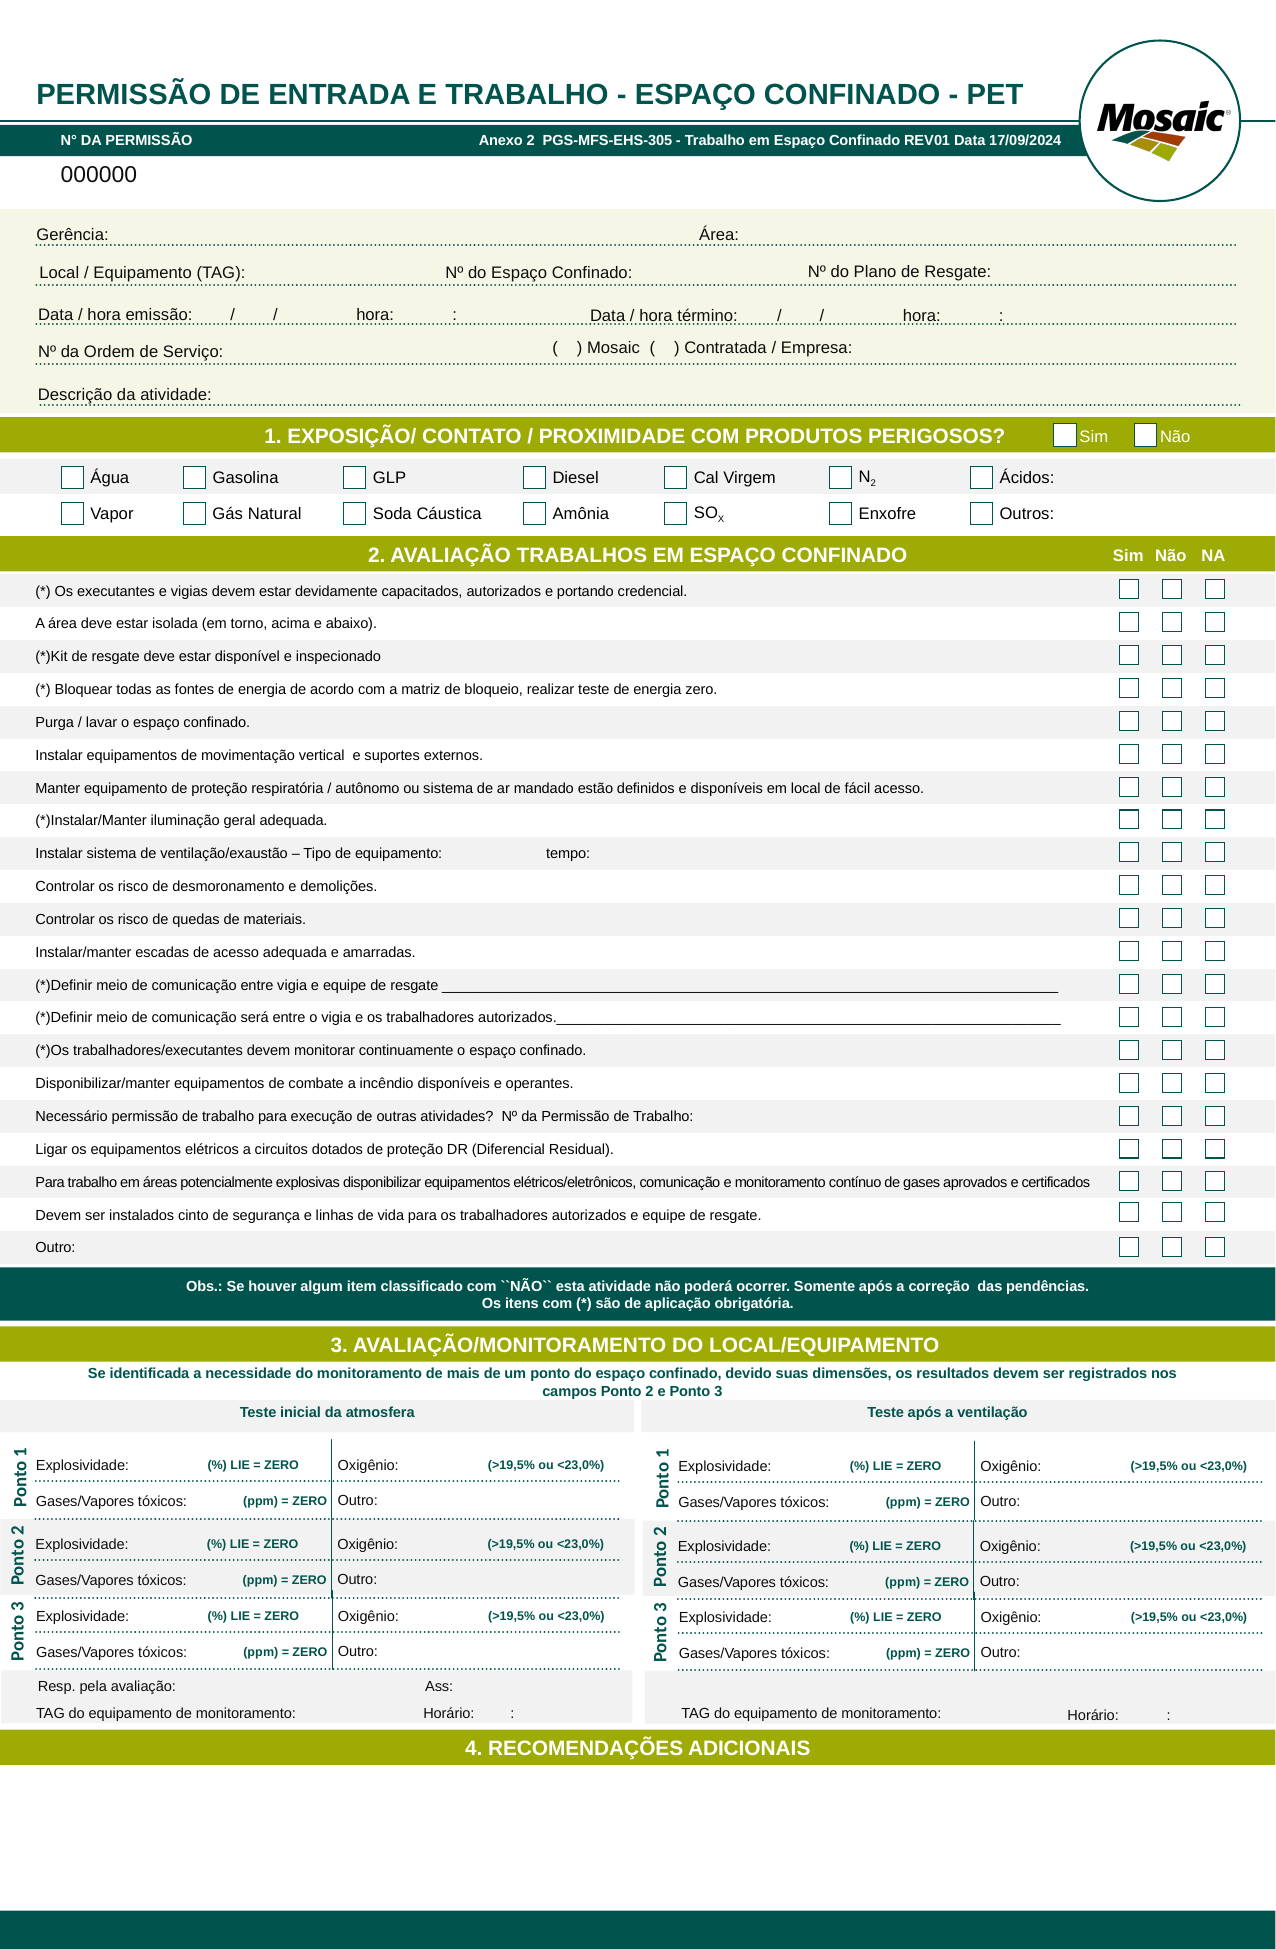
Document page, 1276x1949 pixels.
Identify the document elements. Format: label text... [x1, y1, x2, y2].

text_box Teste inicial da atmosfera [36, 1395, 619, 1428]
table_cell Disponibilizar/manter equipamentos de combate a incêndio disponíveis e operantes. [0, 1067, 1275, 1100]
text_box [1119, 1105, 1140, 1126]
text_box [1205, 1237, 1226, 1258]
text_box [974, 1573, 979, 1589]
text_box [1119, 677, 1140, 698]
text_box [1162, 579, 1183, 600]
text_box [640, 1399, 1276, 1433]
text_box (%) LIE = ZERO [849, 1537, 968, 1553]
text_box (%) LIE = ZERO [207, 1456, 326, 1472]
table_cell (*)Kit de resgate deve estar disponível e inspecionado [0, 640, 1275, 673]
text_box Explosividade: [680, 1456, 779, 1475]
text_box (>19,5% ou <23,0%) [1130, 1609, 1270, 1625]
text_box Teste após a ventilação [656, 1395, 1239, 1428]
text_box [1162, 710, 1183, 731]
text_box Anexo 2 PGS-MFS-EHS-305 - Trabalho em Espaço Confinado REV01 Data 17/09/2024 [436, 130, 1062, 149]
text_box Oxigênio: [337, 1606, 439, 1625]
text_box (%) LIE = ZERO [206, 1536, 325, 1552]
text_box [1119, 710, 1140, 731]
table_cell Purga / lavar o espaço confinado. [0, 706, 1275, 739]
text_box Sim [1107, 544, 1150, 565]
text_box Nº da Ordem de Serviço: [38, 340, 279, 361]
text_box [0, 208, 1276, 414]
text_box Outro: [337, 1570, 438, 1588]
table_cell Outro: [0, 1231, 1275, 1264]
text_box [35, 1520, 331, 1560]
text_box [589, 304, 1066, 325]
text_box [1119, 611, 1140, 633]
text_box [1119, 644, 1140, 665]
text_box (>19,5% ou <23,0%) [487, 1456, 628, 1472]
text_box ( ) Mosaic ( ) Contratada / Empresa: [552, 337, 891, 358]
text_box [1205, 644, 1226, 665]
text_box Ponto 2 [0, 1525, 35, 1603]
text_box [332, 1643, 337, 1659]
text_box [332, 1518, 636, 1596]
text_box [1205, 1138, 1226, 1159]
text_box [1162, 776, 1183, 797]
text_box (ppm) = ZERO [885, 1494, 974, 1510]
text_box Outro: [979, 1571, 1080, 1590]
text_box [974, 1520, 1276, 1597]
text_box [35, 1561, 331, 1596]
text_box [1205, 1171, 1226, 1192]
text_box [1119, 1171, 1140, 1192]
text_box [1119, 579, 1140, 600]
text_box (ppm) = ZERO [243, 1492, 331, 1508]
text_box Se identificada a necessidade do monitoramento de mais de um ponto do espaço confinado, devido suas dimensões, os resultados devem ser registrados nos campos Ponto 2 e Ponto 3 [52, 1356, 1213, 1407]
text_box Explosividade: [38, 1455, 136, 1474]
text_box (ppm) = ZERO [242, 1572, 331, 1588]
table_cell (*)Os trabalhadores/executantes devem monitorar continuamente o espaço confinado. [0, 1034, 1275, 1067]
text_box [1205, 1039, 1226, 1060]
text_box [1119, 908, 1140, 929]
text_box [1079, 40, 1241, 201]
text_box Oxigênio: [337, 1455, 438, 1474]
text_box [1162, 1105, 1183, 1126]
text_box [1205, 1072, 1226, 1093]
text_box Gases/Vapores tóxicos: [678, 1643, 839, 1662]
text_box [1162, 1039, 1183, 1060]
text_box Ponto 3 [0, 1603, 35, 1669]
text_box Explosividade: [678, 1536, 778, 1555]
text_box [1205, 611, 1226, 633]
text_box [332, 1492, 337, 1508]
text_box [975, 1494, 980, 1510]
text_box Nº do Plano de Resgate: [840, 261, 1048, 282]
text_box Ass: [425, 1676, 457, 1695]
text_box 000000 [60, 159, 261, 187]
text_box [1162, 1202, 1183, 1223]
text_box Não [1150, 544, 1192, 565]
text_box [678, 1521, 973, 1561]
text_box [678, 1562, 973, 1597]
table_cell Controlar os risco de quedas de materiais. [0, 903, 1275, 936]
table_cell Instalar sistema de ventilação/exaustão – Tipo de equipamento: tempo: [0, 837, 1275, 870]
text_box Oxigênio: [337, 1535, 438, 1553]
text_box Explosividade: [678, 1607, 779, 1626]
table_cell A área deve estar isolada (em torno, acima e abaixo). [0, 607, 1275, 640]
text_box Oxigênio: [980, 1607, 1081, 1626]
table_cell Manter equipamento de proteção respiratória / autônomo ou sistema de ar mandado estão definidos e disponíveis em local de fácil acesso. [0, 771, 1275, 804]
table_cell Ligar os equipamentos elétricos a circuitos dotados de proteção DR (Diferencial Residual). [0, 1133, 1275, 1166]
text_box [1205, 973, 1226, 995]
text_box Gases/Vapores tóxicos: [678, 1572, 838, 1591]
text_box Gases/Vapores tóxicos: [38, 1491, 196, 1509]
table_cell (*)Definir meio de comunicação será entre o vigia e os trabalhadores autorizados._______________________________________________________________ [0, 1001, 1275, 1034]
text_box PERMISSÃO DE ENTRADA E TRABALHO - ESPAÇO CONFINADO - PET [36, 75, 1071, 111]
text_box 3. AVALIAÇÃO/MONITORAMENTO DO LOCAL/EQUIPAMENTO [0, 1325, 1276, 1363]
text_box Descrição da atividade: [37, 383, 278, 404]
text_box [1205, 776, 1226, 797]
table_cell Controlar os risco de desmoronamento e demolições. [0, 870, 1275, 903]
text_box TAG do equipamento de monitoramento: [681, 1703, 971, 1722]
text_box [1205, 1202, 1226, 1223]
text_box Ponto 3 [640, 1605, 678, 1680]
text_box (>19,5% ou <23,0%) [1130, 1458, 1270, 1474]
text_box (ppm) = ZERO [885, 1573, 973, 1589]
text_box 2. AVALIAÇÃO TRABALHOS EM ESPAÇO CONFINADO [0, 535, 1276, 573]
text_box [1205, 743, 1226, 764]
text_box (>19,5% ou <23,0%) [487, 1536, 627, 1552]
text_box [0, 417, 1276, 529]
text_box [38, 303, 519, 324]
text_box (>19,5% ou <23,0%) [488, 1607, 628, 1623]
table_header (*) Os executantes e vigias devem estar devidamente capacitados, autorizados e portando credencial. [0, 574, 1275, 607]
text_box [0, 1669, 633, 1724]
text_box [36, 224, 840, 282]
text_box [1162, 677, 1183, 698]
text_box [1119, 973, 1140, 995]
text_box [1205, 875, 1226, 896]
table_cell Instalar equipamentos de movimentação vertical e suportes externos. [0, 739, 1275, 771]
text_box (%) LIE = ZERO [850, 1609, 969, 1625]
text_box [1162, 743, 1183, 764]
text_box [0, 124, 1079, 157]
text_box [1162, 1138, 1183, 1159]
text_box [1119, 941, 1140, 962]
text_box [1119, 842, 1140, 863]
text_box [1162, 611, 1183, 633]
text_box [0, 1399, 635, 1433]
text_box [1205, 809, 1226, 830]
text_box Oxigênio: [980, 1456, 1081, 1475]
text_box [1205, 579, 1226, 600]
text_box [1205, 941, 1226, 962]
text_box [1205, 842, 1226, 863]
text_box [1162, 1237, 1183, 1258]
text_box [1162, 842, 1183, 863]
text_box Ponto 1 [642, 1432, 680, 1526]
table_cell (*) Bloquear todas as fontes de energia de acordo com a matriz de bloqueio, realizar teste de energia zero. [0, 673, 1275, 706]
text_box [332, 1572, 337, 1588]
text_box (ppm) = ZERO [243, 1643, 331, 1659]
text_box [1205, 1006, 1226, 1027]
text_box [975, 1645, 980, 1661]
text_box [1162, 1072, 1183, 1093]
table_cell Devem ser instalados cinto de segurança e linhas de vida para os trabalhadores autorizados e equipe de resgate. [0, 1198, 1275, 1231]
text_box [1119, 1237, 1140, 1258]
text_box [1162, 1171, 1183, 1192]
text_box [1162, 908, 1183, 929]
text_box [1119, 743, 1140, 764]
text_box [1162, 941, 1183, 962]
text_box Horário: : [423, 1703, 595, 1722]
text_box [643, 1670, 1276, 1725]
text_box [1119, 875, 1140, 896]
text_box [1119, 1072, 1140, 1093]
text_box [1162, 875, 1183, 896]
text_box Ponto 1 [0, 1430, 38, 1525]
text_box Resp. pela avaliação: [37, 1676, 266, 1695]
text_box Gases/Vapores tóxicos: [36, 1642, 196, 1660]
text_box NA [1192, 544, 1235, 565]
text_box (ppm) = ZERO [886, 1645, 974, 1661]
table_cell Instalar/manter escadas de acesso adequada e amarradas. [0, 936, 1275, 969]
text_box [1119, 776, 1140, 797]
text_box [1162, 644, 1183, 665]
text_box [1162, 1006, 1183, 1027]
text_box Gases/Vapores tóxicos: [35, 1571, 196, 1589]
text_box [1119, 1039, 1140, 1060]
text_box [0, 1910, 1276, 1949]
text_box [1205, 677, 1226, 698]
text_box (%) LIE = ZERO [207, 1607, 326, 1623]
text_box Outro: [980, 1492, 1081, 1510]
text_box Obs.: Se houver algum item classificado com ``NÃO`` esta atividade não poderá ocorrer. Somente após a correção das pendências. Os itens com (*) são de aplicação obrigatória. [0, 1266, 1276, 1322]
text_box Outro: [980, 1643, 1081, 1661]
text_box Explosividade: [36, 1606, 137, 1625]
text_box Explosividade: [35, 1535, 136, 1553]
table_cell (*)Instalar/Manter iluminação geral adequada. [0, 804, 1275, 837]
text_box [1205, 1105, 1226, 1126]
text_box (%) LIE = ZERO [850, 1458, 968, 1474]
text_box TAG do equipamento de monitoramento: [36, 1703, 325, 1722]
table_cell (*)Definir meio de comunicação entre vigia e equipe de resgate _____________________________________________________________________________ [0, 969, 1275, 1001]
text_box [1205, 710, 1226, 731]
text_box (>19,5% ou <23,0%) [1130, 1537, 1270, 1553]
text_box Horário: : [1067, 1706, 1239, 1724]
text_box 4. RECOMENDAÇÕES ADICIONAIS [0, 1729, 1276, 1766]
text_box Outro: [337, 1490, 438, 1509]
table_cell Necessário permissão de trabalho para execução de outras atividades? Nº da Permissão de Trabalho: [0, 1100, 1275, 1133]
text_box [1119, 1006, 1140, 1027]
text_box [1162, 809, 1183, 830]
text_box [1119, 1202, 1140, 1223]
text_box [1119, 1138, 1140, 1159]
text_box Gases/Vapores tóxicos: [680, 1492, 839, 1511]
text_box N° DA PERMISSÃO [60, 130, 260, 149]
text_box Outro: [337, 1641, 439, 1660]
table_cell Para trabalho em áreas potencialmente explosivas disponibilizar equipamentos elétricos/eletrônicos, comunicação e monitoramento contínuo de gases aprovados e certificados [0, 1166, 1275, 1198]
text_box [1162, 973, 1183, 995]
text_box [1119, 809, 1140, 830]
text_box [1205, 908, 1226, 929]
text_box Ponto 2 [639, 1510, 678, 1605]
text_box Oxigênio: [979, 1536, 1080, 1555]
